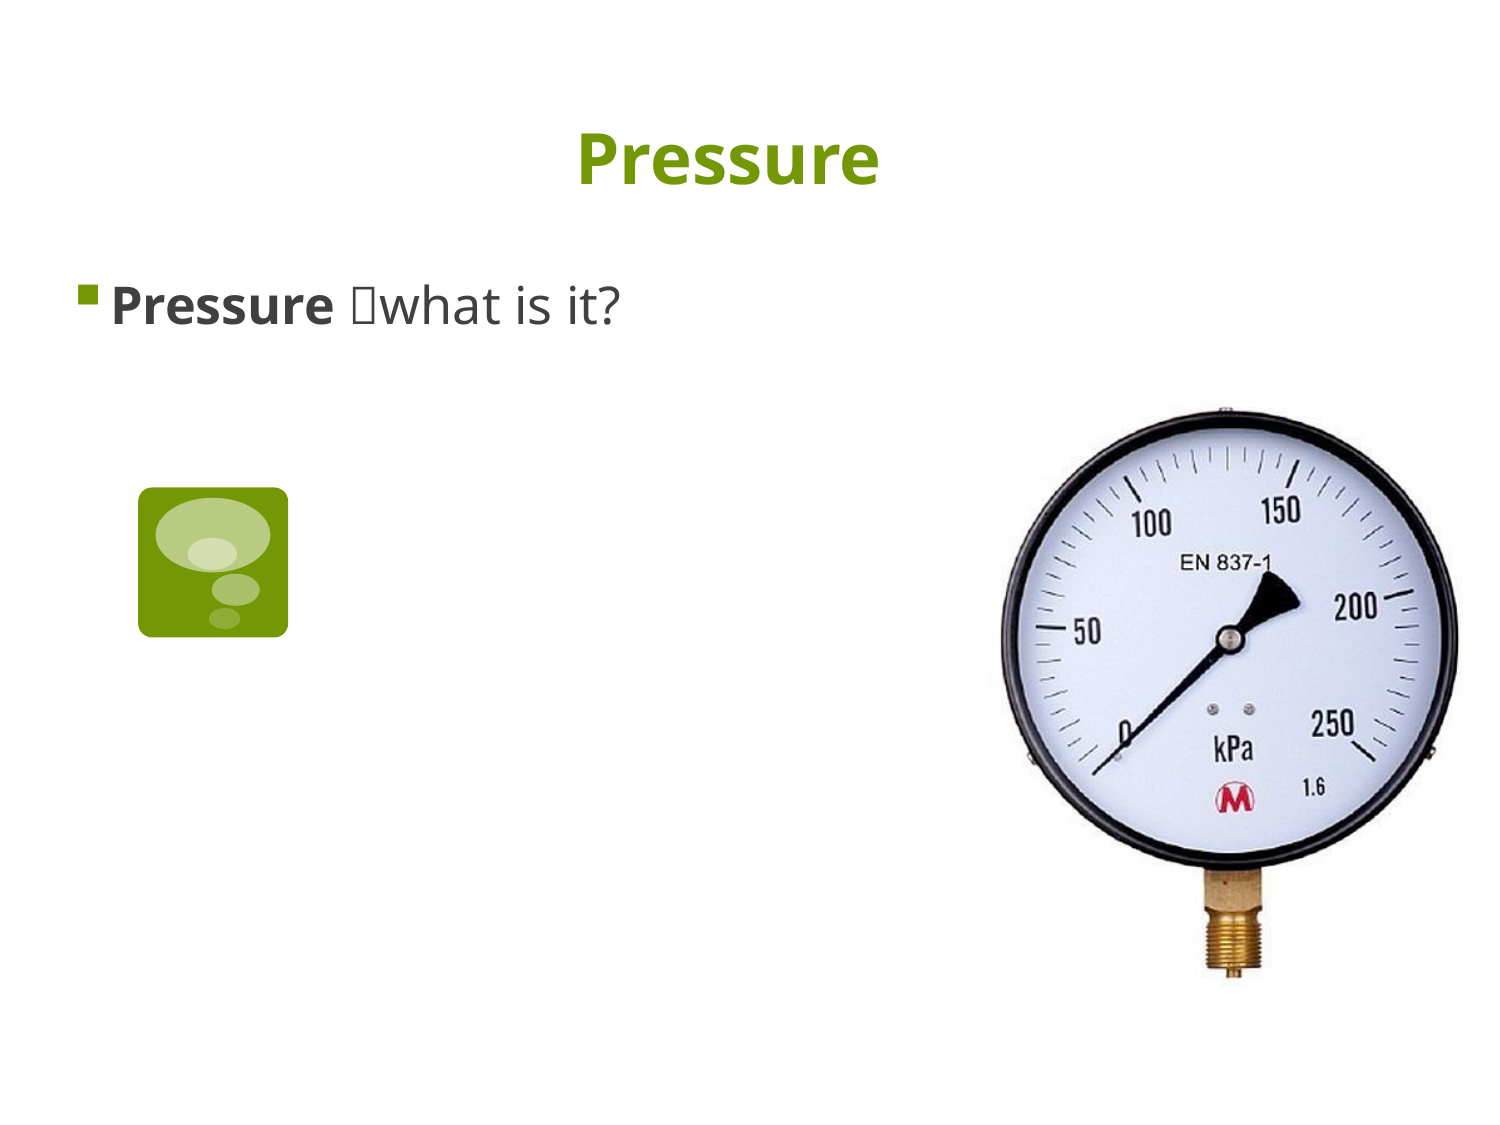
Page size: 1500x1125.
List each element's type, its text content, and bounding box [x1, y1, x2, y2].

picture [981, 397, 1482, 988]
title Pressure [323, 91, 1135, 206]
list Pressure what is it? [57, 264, 1322, 990]
